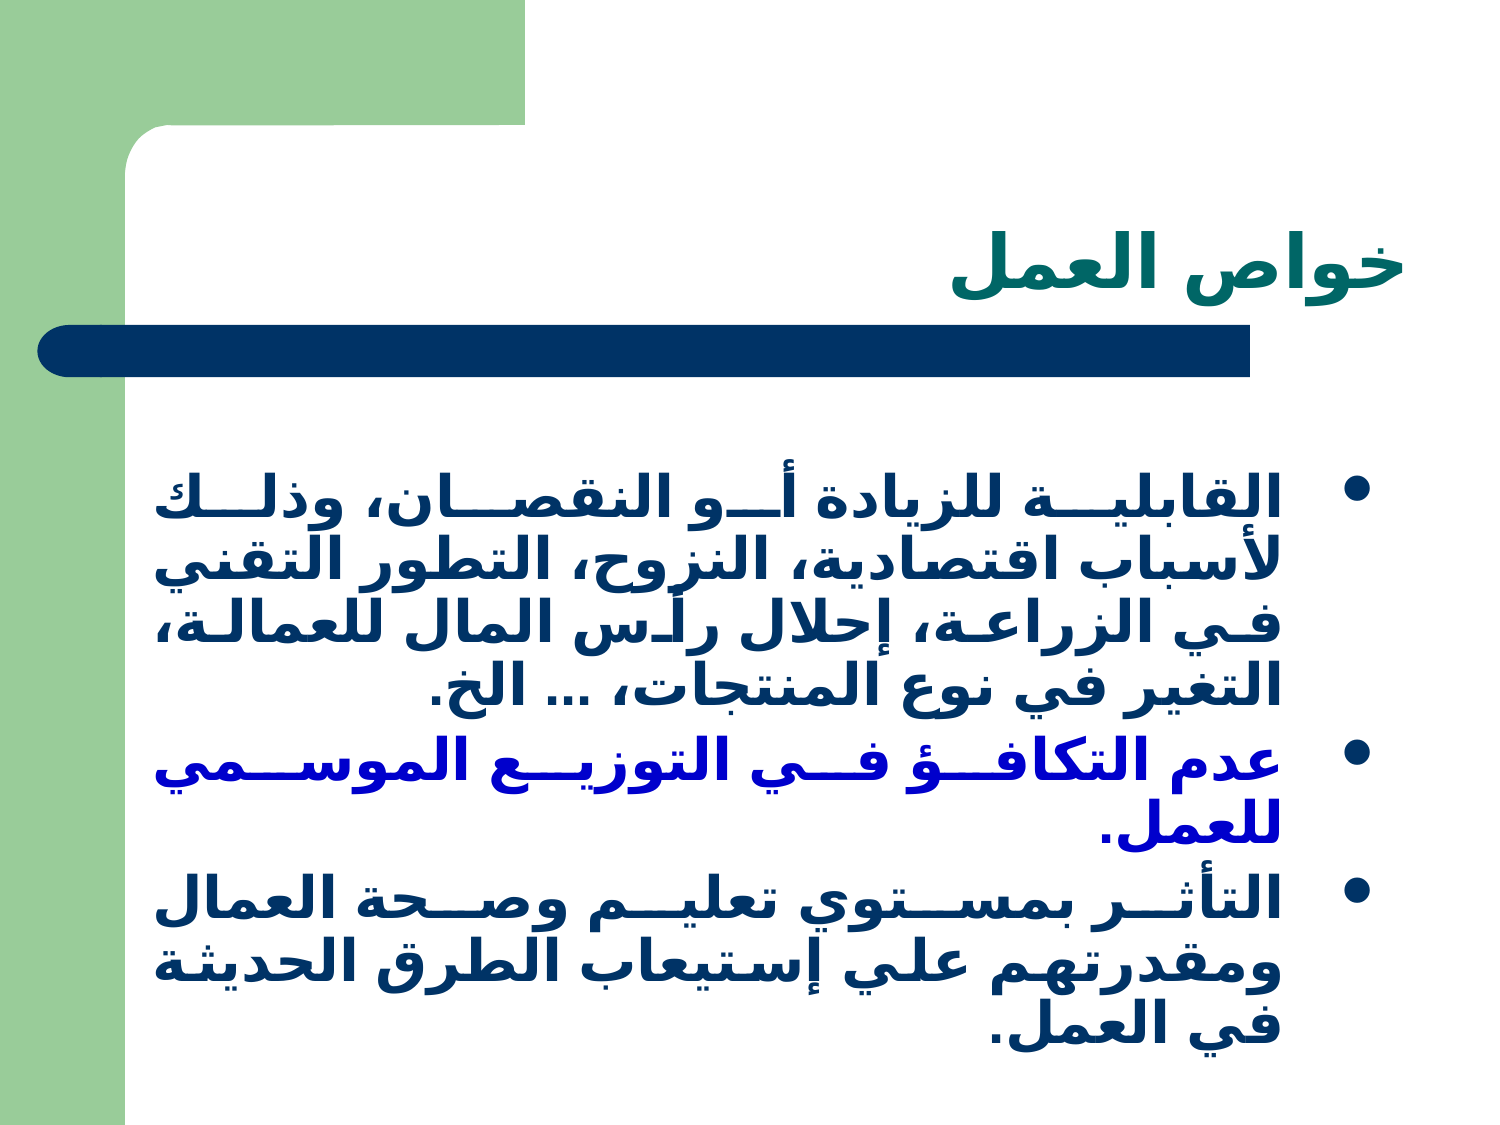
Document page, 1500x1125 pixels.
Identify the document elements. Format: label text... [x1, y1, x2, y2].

list القابلية للزيادة أو النقصان، وذلك لأسباب اقتصادية، النزوح، التطور التقني في الزراعة، إحلال رأس المال للعمالة، التغير في نوع المنتجات، ... الخ. عدم التكافؤ في التوزيع الموسمي للعمل. التأثر بمستوي تعليم وصحة العمال ومقدرتهم علي إستيعاب الطرق الحديثة في العمل. [137, 387, 1400, 999]
title خواص العمل [125, 125, 1425, 313]
